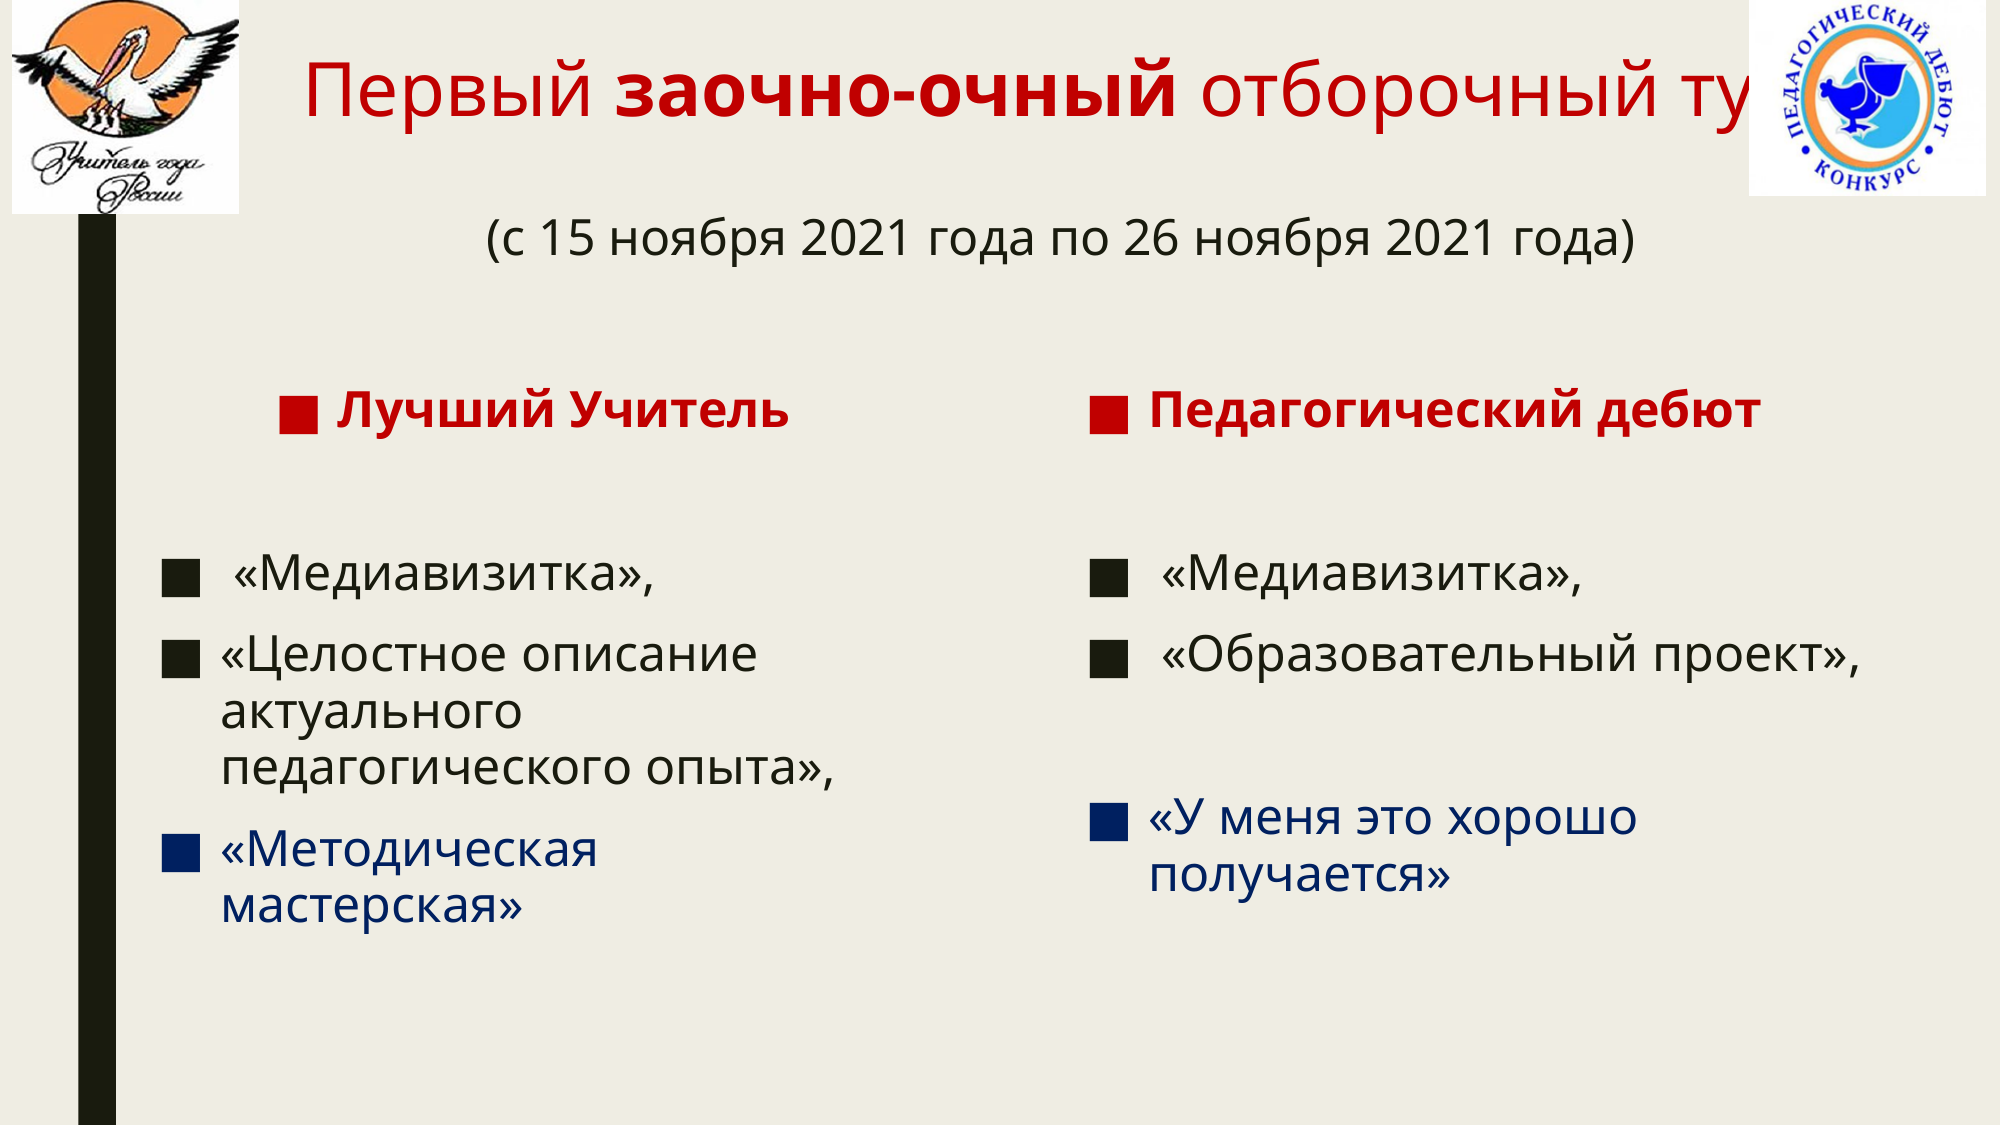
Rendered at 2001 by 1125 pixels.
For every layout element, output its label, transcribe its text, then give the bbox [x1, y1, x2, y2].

picture [12, 0, 239, 214]
title Первый заочно-очный отборочный тур (с 15 ноября 2021 года по 26 ноября 2021 года) [239, 45, 1749, 196]
list Лучший Учитель «Медиавизитка», «Целостное описание актуального педагогического опыта», «Методическая мастерская» [142, 375, 924, 963]
list Педагогический дебют «Медиавизитка», «Образовательный проект», «У меня это хорошо получается» [1070, 375, 1879, 963]
picture [1749, 0, 1986, 196]
